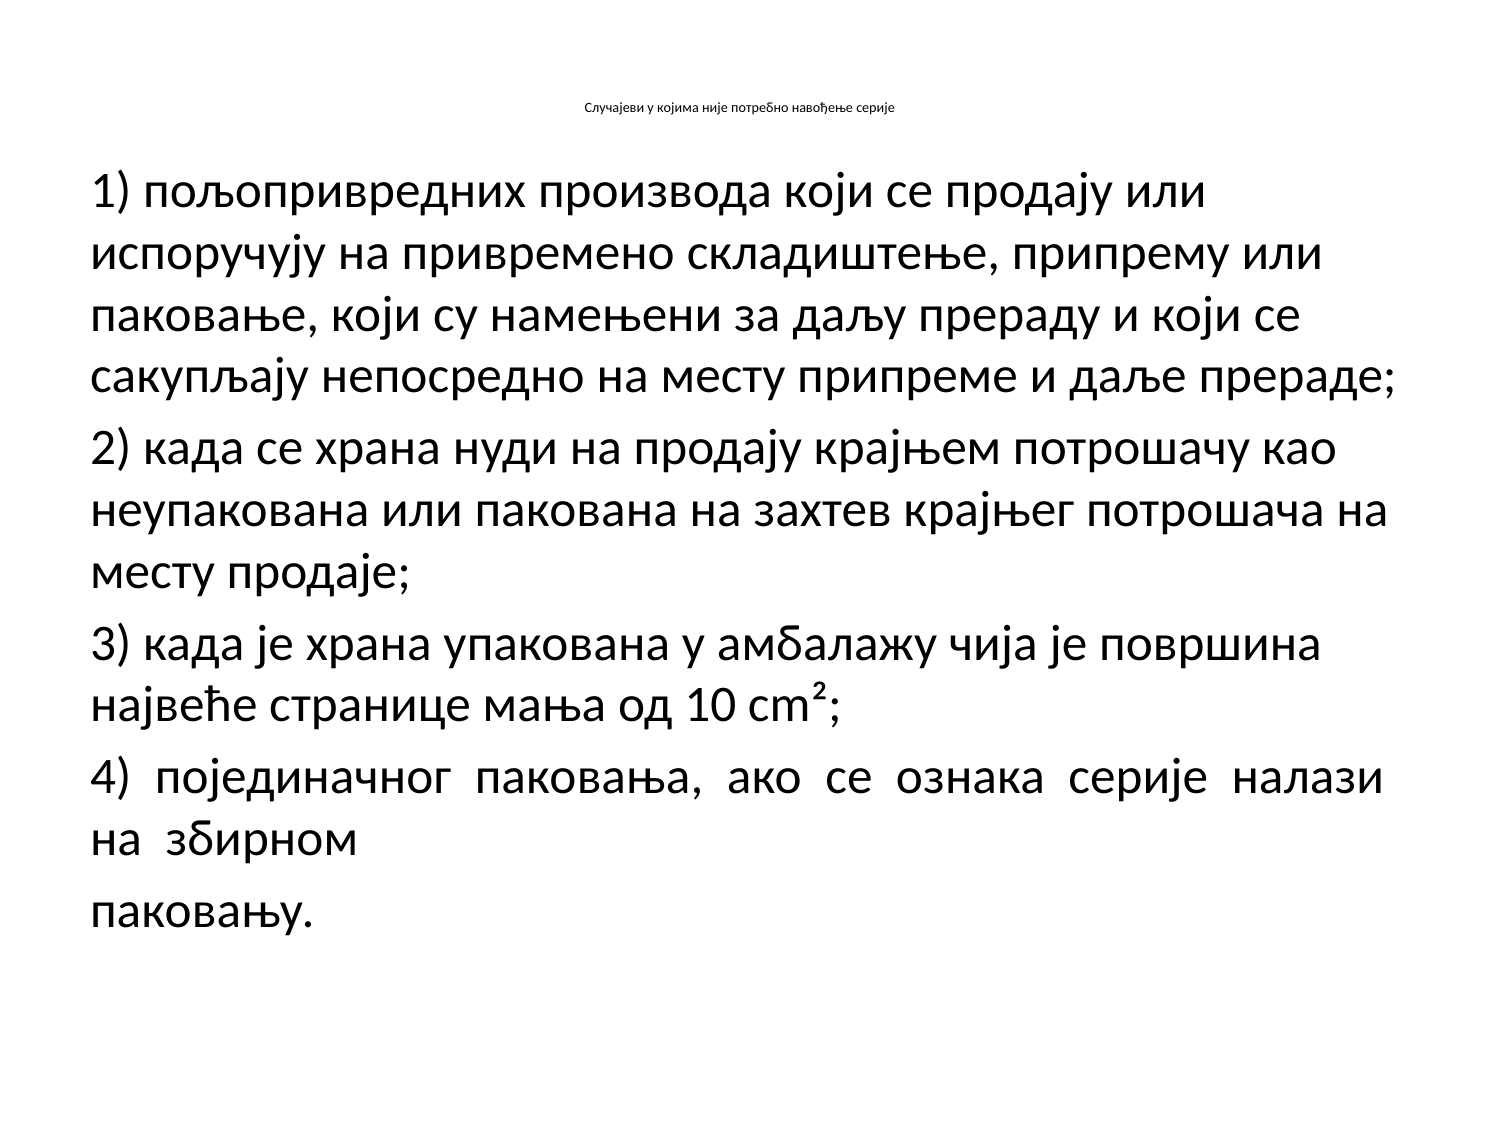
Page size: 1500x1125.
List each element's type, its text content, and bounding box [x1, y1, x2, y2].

title Случајеви у којима није потребно навођење серије [64, 90, 1415, 173]
list 1) пољопривредних производа који се продају или испоручују на привремено складиштење, припрему или паковање, који су намењени за даљу прераду и који се сакупљају непосредно на месту припреме и даље прераде; 2) када се храна нуди на продају крајњем потрошачу као неупакована или пакована на захтев крајњег потрошача на месту продаје; 3) када је храна упакована у амбалажу чија је површина највеће странице мања од 10 cm²; 4) појединачног паковања, ако се ознака серије налази на збирном паковању. [75, 149, 1425, 1047]
